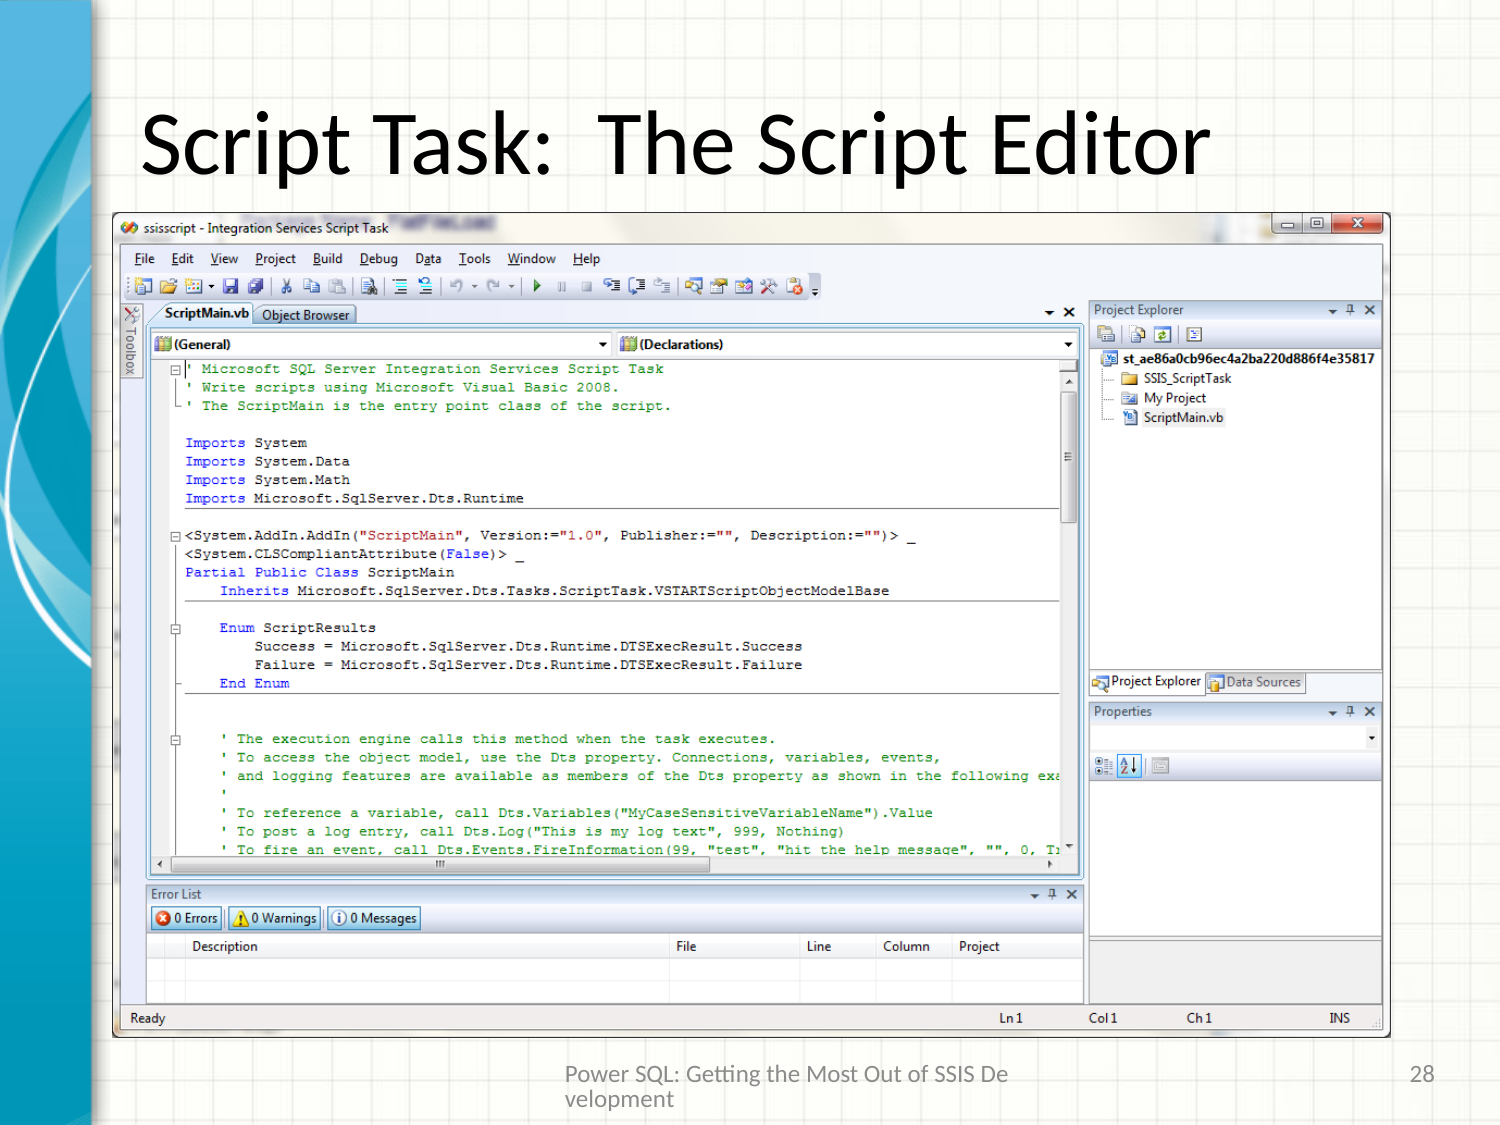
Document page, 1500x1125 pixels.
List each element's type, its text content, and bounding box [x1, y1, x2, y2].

picture [0, 0, 1500, 1125]
slide_number 28 [1100, 1042, 1450, 1103]
footer Power SQL: Getting the Most Out of SSIS Development [549, 1047, 1025, 1103]
title Script Task: The Script Editor [125, 44, 1450, 232]
